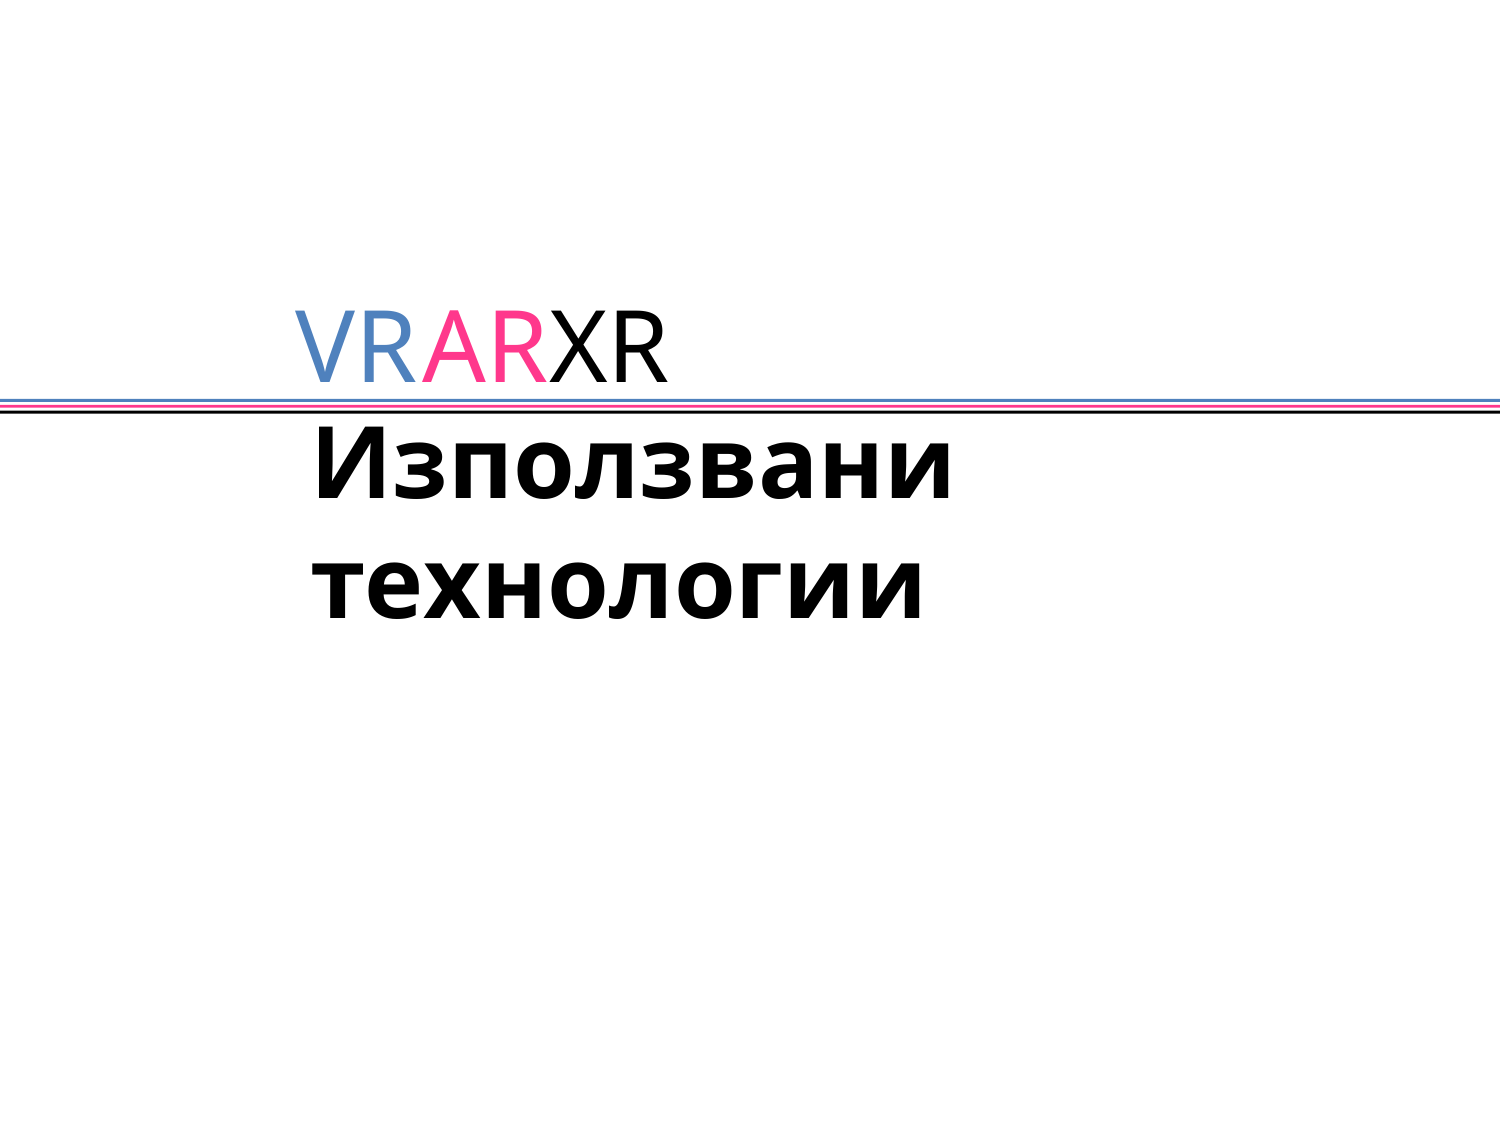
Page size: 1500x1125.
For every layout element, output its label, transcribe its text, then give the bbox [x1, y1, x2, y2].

list Използвани технологии [295, 390, 1500, 1088]
